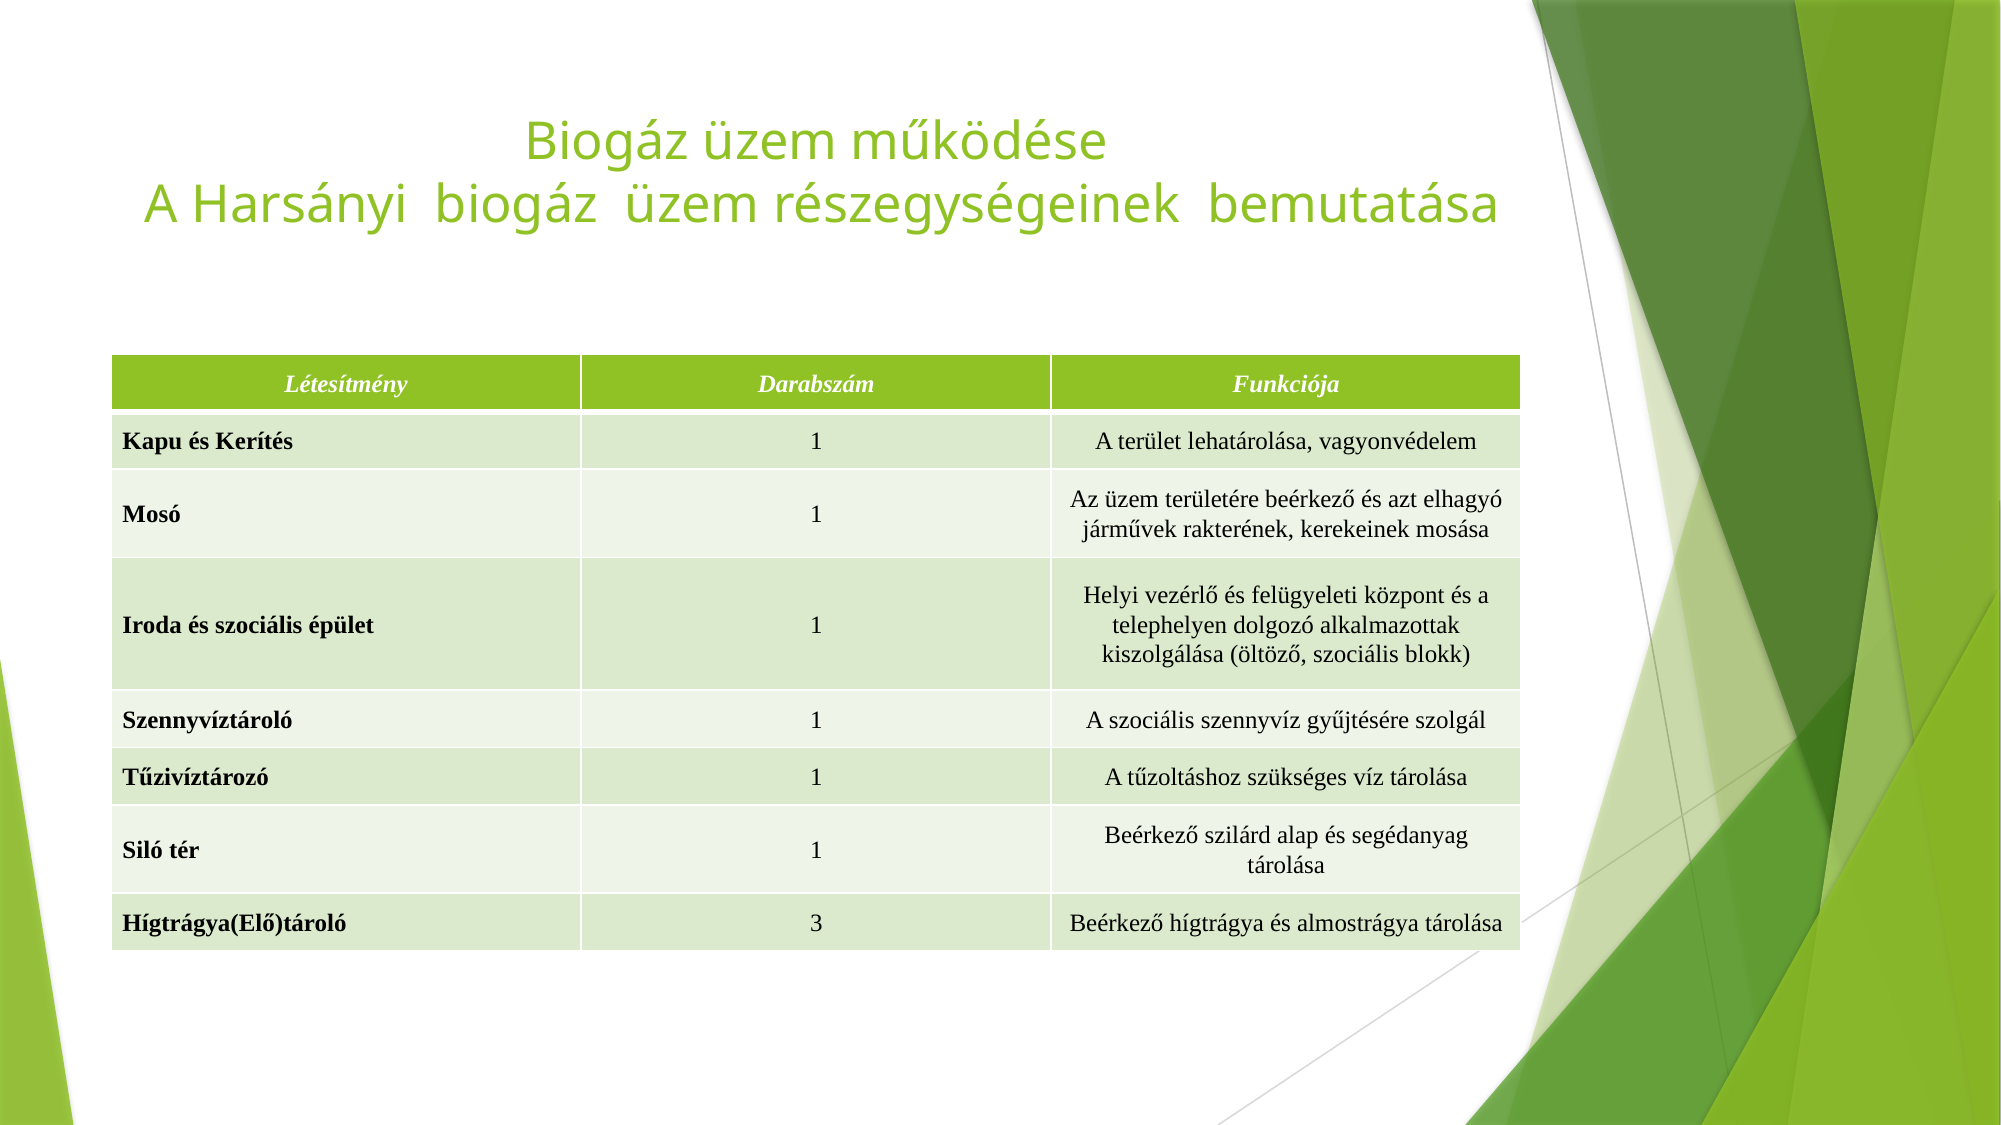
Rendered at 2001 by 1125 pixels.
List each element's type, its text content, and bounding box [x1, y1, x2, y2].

table_cell Siló tér [112, 806, 580, 892]
table_header Létesítmény [112, 355, 580, 409]
table_cell 1 [582, 806, 1050, 892]
table_cell 1 [582, 558, 1050, 689]
table_cell Mosó [112, 470, 580, 557]
table_cell Iroda és szociális épület [112, 558, 580, 689]
table_cell 3 [582, 894, 1050, 950]
title Biogáz üzem működése A Harsányi biogáz üzem részegységeinek bemutatása [111, 99, 1522, 317]
table_cell 1 [582, 691, 1050, 747]
table_cell Az üzem területére beérkező és azt elhagyó járművek rakterének, kerekeinek mosása [1052, 470, 1520, 557]
table_cell Beérkező szilárd alap és segédanyag tárolása [1052, 806, 1520, 892]
table_cell Hígtrágya(Elő)tároló [112, 894, 580, 950]
table_cell A terület lehatárolása, vagyonvédelem [1052, 415, 1520, 468]
table_cell Kapu és Kerítés [112, 415, 580, 468]
table_cell Helyi vezérlő és felügyeleti központ és a telephelyen dolgozó alkalmazottak kiszolgálása (öltöző, szociális blokk) [1052, 558, 1520, 689]
table_cell A szociális szennyvíz gyűjtésére szolgál [1052, 691, 1520, 747]
table_header Darabszám [582, 355, 1050, 409]
table_cell Beérkező hígtrágya és almostrágya tárolása [1052, 894, 1520, 950]
table_cell Tűzivíztározó [112, 748, 580, 804]
table_cell Szennyvíztároló [112, 691, 580, 747]
table_cell 1 [582, 748, 1050, 804]
table_cell 1 [582, 415, 1050, 468]
table_header Funkciója [1052, 355, 1520, 409]
table_cell 1 [582, 470, 1050, 557]
table_cell A tűzoltáshoz szükséges víz tárolása [1052, 748, 1520, 804]
